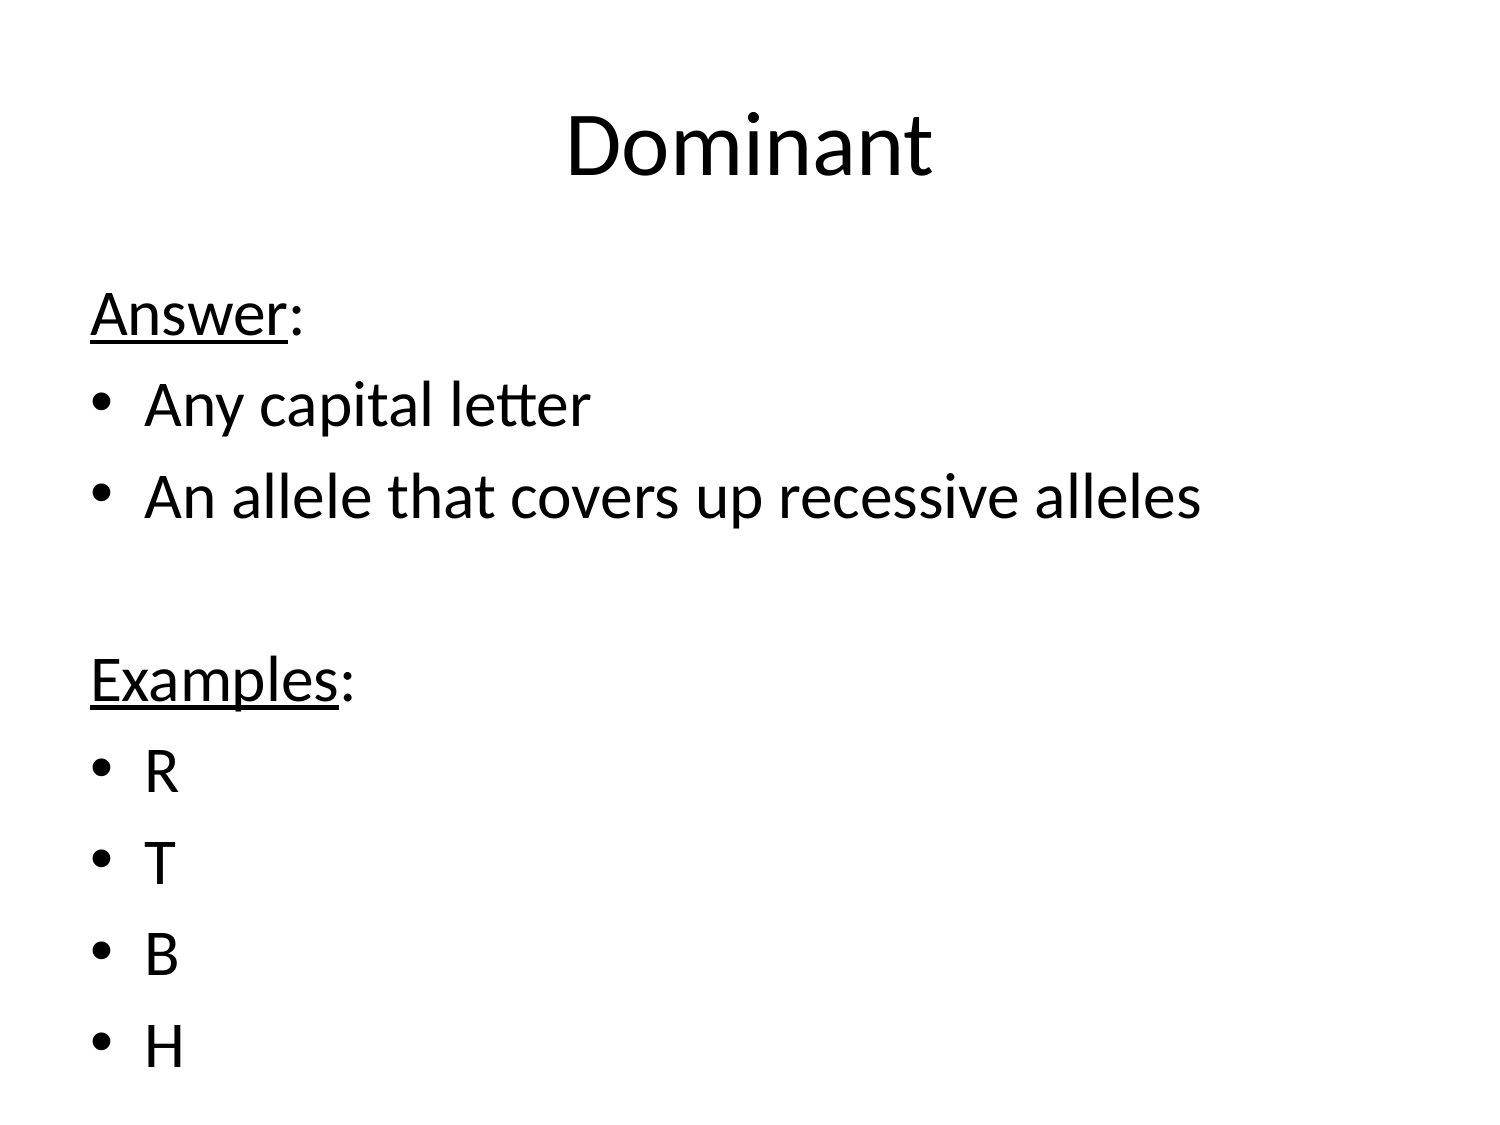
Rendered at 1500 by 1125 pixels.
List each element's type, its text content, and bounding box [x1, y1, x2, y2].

list Answer: Any capital letter An allele that covers up recessive alleles Examples: R T B H [75, 262, 1425, 1088]
title Dominant [75, 45, 1425, 233]
